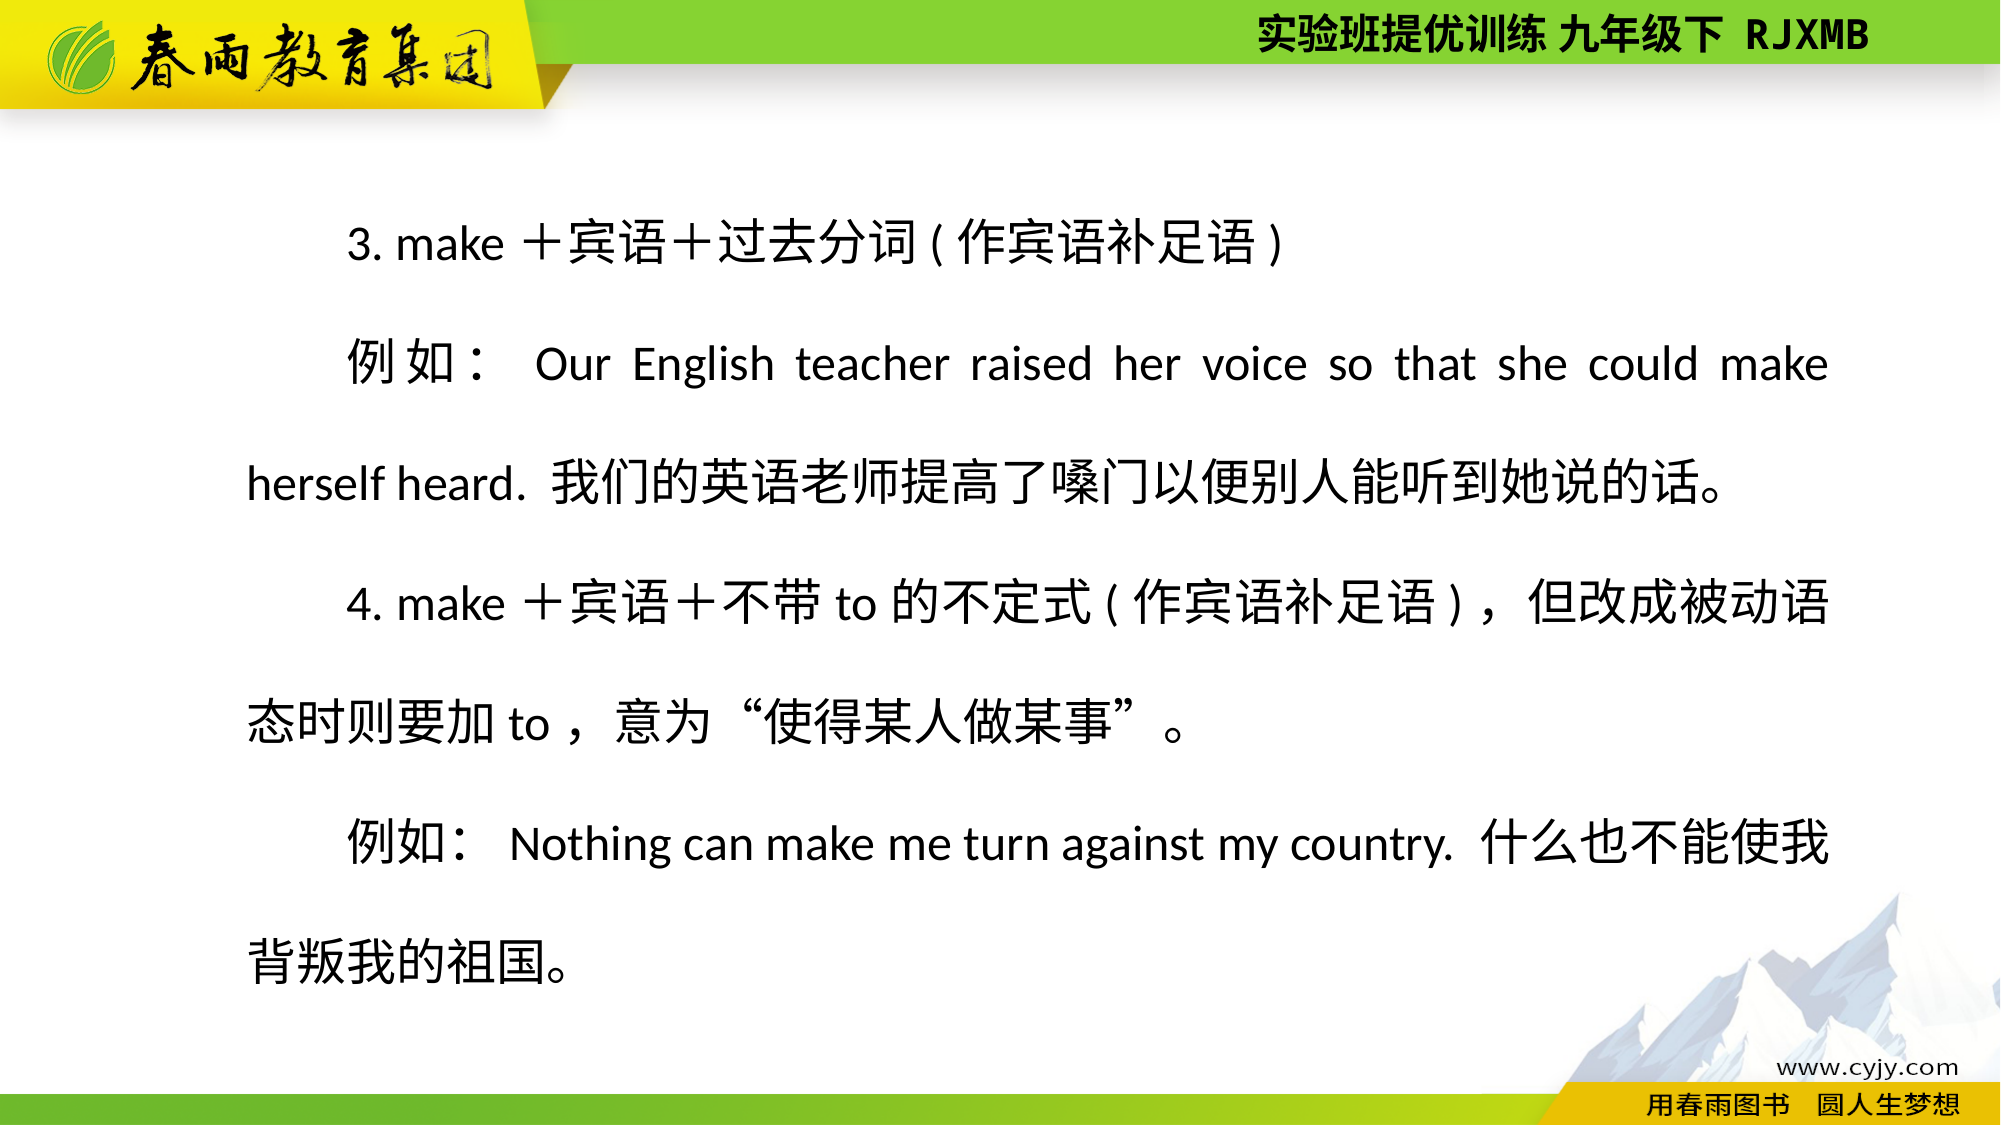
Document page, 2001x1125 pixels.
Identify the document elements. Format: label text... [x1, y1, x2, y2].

text_box 3. make＋宾语＋过去分词(作宾语补足语) 例如：Our English teacher raised her voice so that she could make herself heard. 我们的英语老师提高了嗓门以便别人能听到她说的话。 4. make＋宾语＋不带to的不定式(作宾语补足语)，但改成被动语态时则要加to，意为“使得某人做某事”。 例如：Nothing can make me turn against my country. 什么也不能使我背叛我的祖国。 [231, 143, 1846, 998]
picture [0, 0, 2001, 1125]
